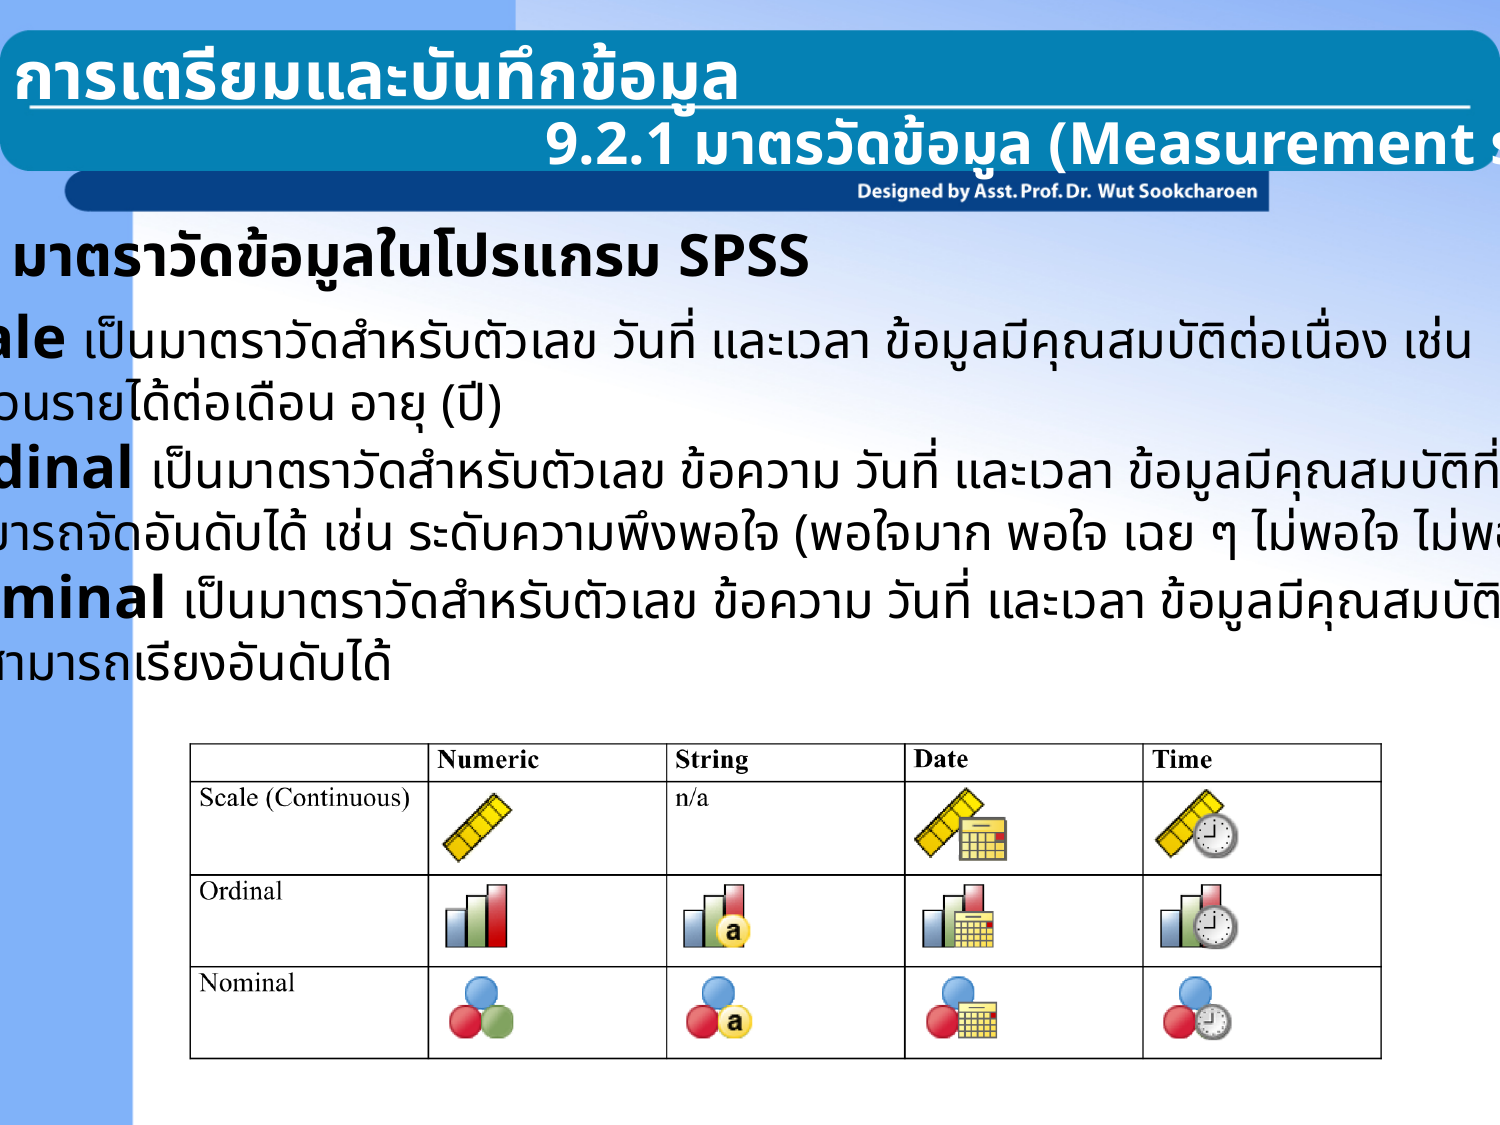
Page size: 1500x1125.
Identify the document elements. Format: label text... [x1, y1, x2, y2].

picture [0, 149, 1500, 292]
text_box มาตราวัดข้อมูลในโปรแกรม SPSS [0, 210, 826, 292]
picture [0, 698, 1500, 1125]
text_box 9.2 การเตรียมและบันทึกข้อมูล [0, 25, 757, 121]
picture [0, 0, 1500, 53]
text_box Scale เป็นมาตราวัดสำหรับตัวเลข วันที่ และเวลา ข้อมูลมีคุณสมบัติต่อเนื่อง เช่น จำนวนรายได้ต่อเดือน อายุ (ปี) Ordinal เป็นมาตราวัดสำหรับตัวเลข ข้อความ วันที่ และเวลา ข้อมูลมีคุณสมบัติที่ สามารถจัดอันดับได้ เช่น ระดับความพึงพอใจ (พอใจมาก พอใจ เฉย ๆ ไม่พอใจ ไม่พอใจมาก) Nominal เป็นมาตราวัดสำหรับตัวเลข ข้อความ วันที่ และเวลา ข้อมูลมีคุณสมบัติแบ่งประเภท ไม่สามารถเรียงอันดับได้ [0, 292, 1500, 698]
text_box 9.2.1 มาตรวัดข้อมูล (Measurement scales) [530, 98, 1500, 184]
